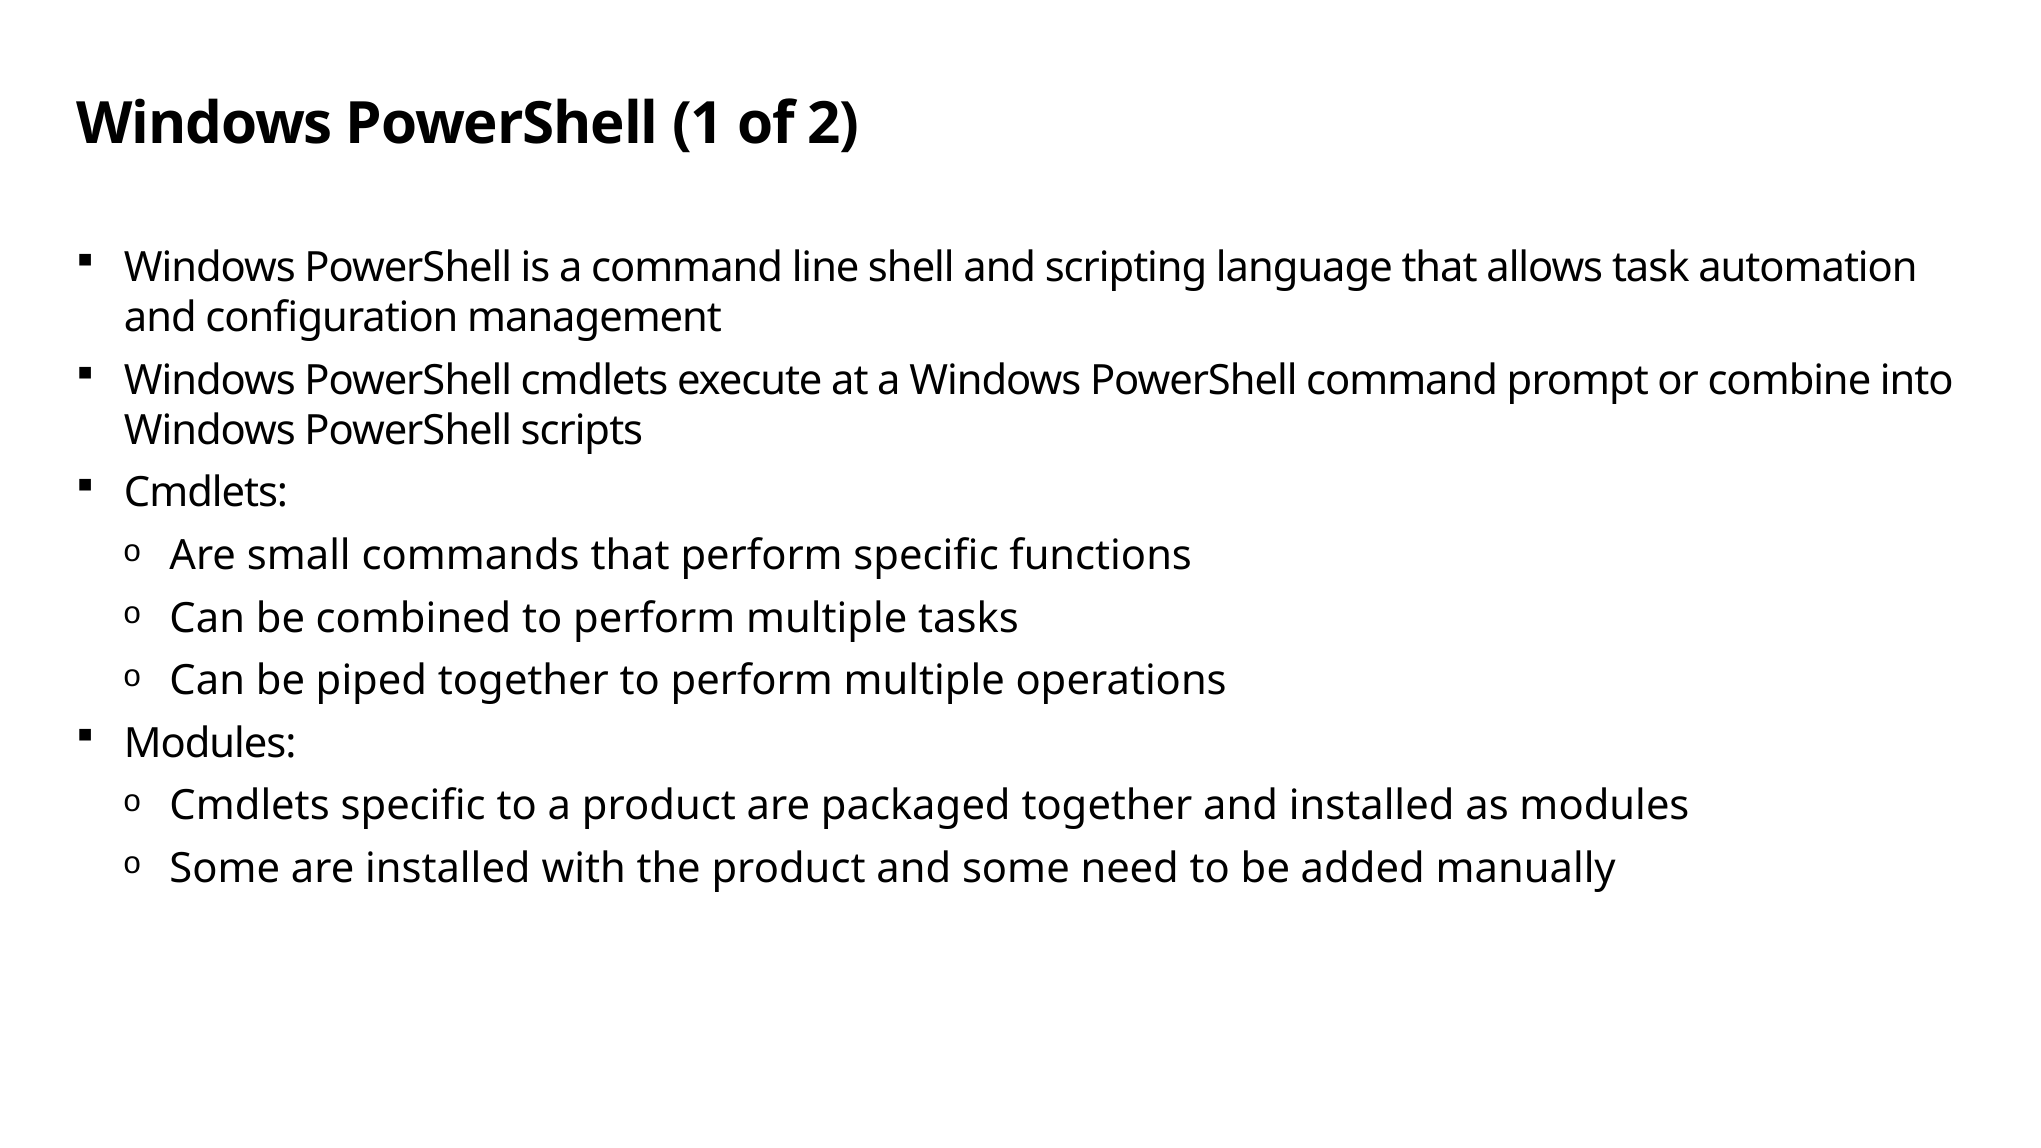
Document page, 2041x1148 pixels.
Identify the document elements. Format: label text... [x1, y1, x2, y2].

title Windows PowerShell (1 of 2) [76, 93, 1968, 161]
list Windows PowerShell is a command line shell and scripting language that allows task automation and configuration management Windows PowerShell cmdlets execute at a Windows PowerShell command prompt or combine into Windows PowerShell scripts Cmdlets: Are small commands that perform specific functions Can be combined to perform multiple tasks Can be piped together to perform multiple operations Modules: Cmdlets specific to a product are packaged together and installed as modules Some are installed with the product and some need to be added manually [76, 240, 1970, 1074]
